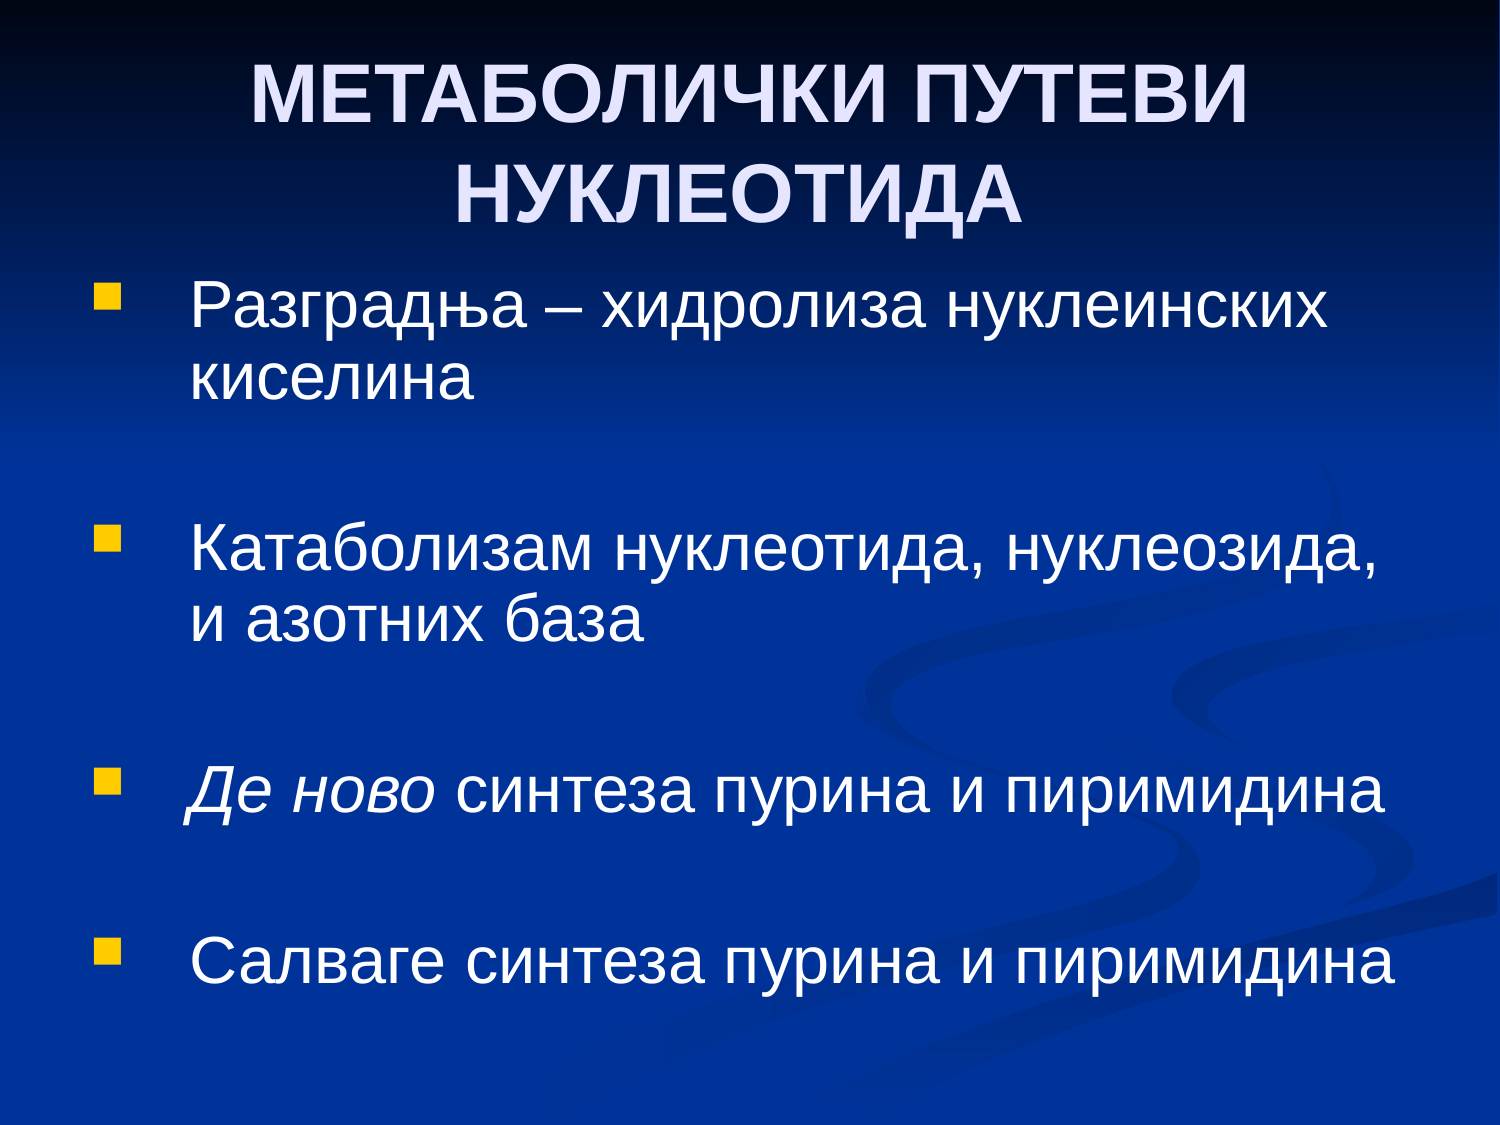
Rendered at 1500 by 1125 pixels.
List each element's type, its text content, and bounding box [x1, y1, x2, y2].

title МЕТАБОЛИЧКИ ПУТЕВИ НУКЛЕОТИДА [74, 44, 1426, 233]
list Разградња – хидролиза нуклеинских киселина Катаболизам нуклеотида, нуклеозида, и азотних база Де ново синтеза пурина и пиримидина Салваге синтеза пурина и пиримидина [74, 262, 1426, 1071]
